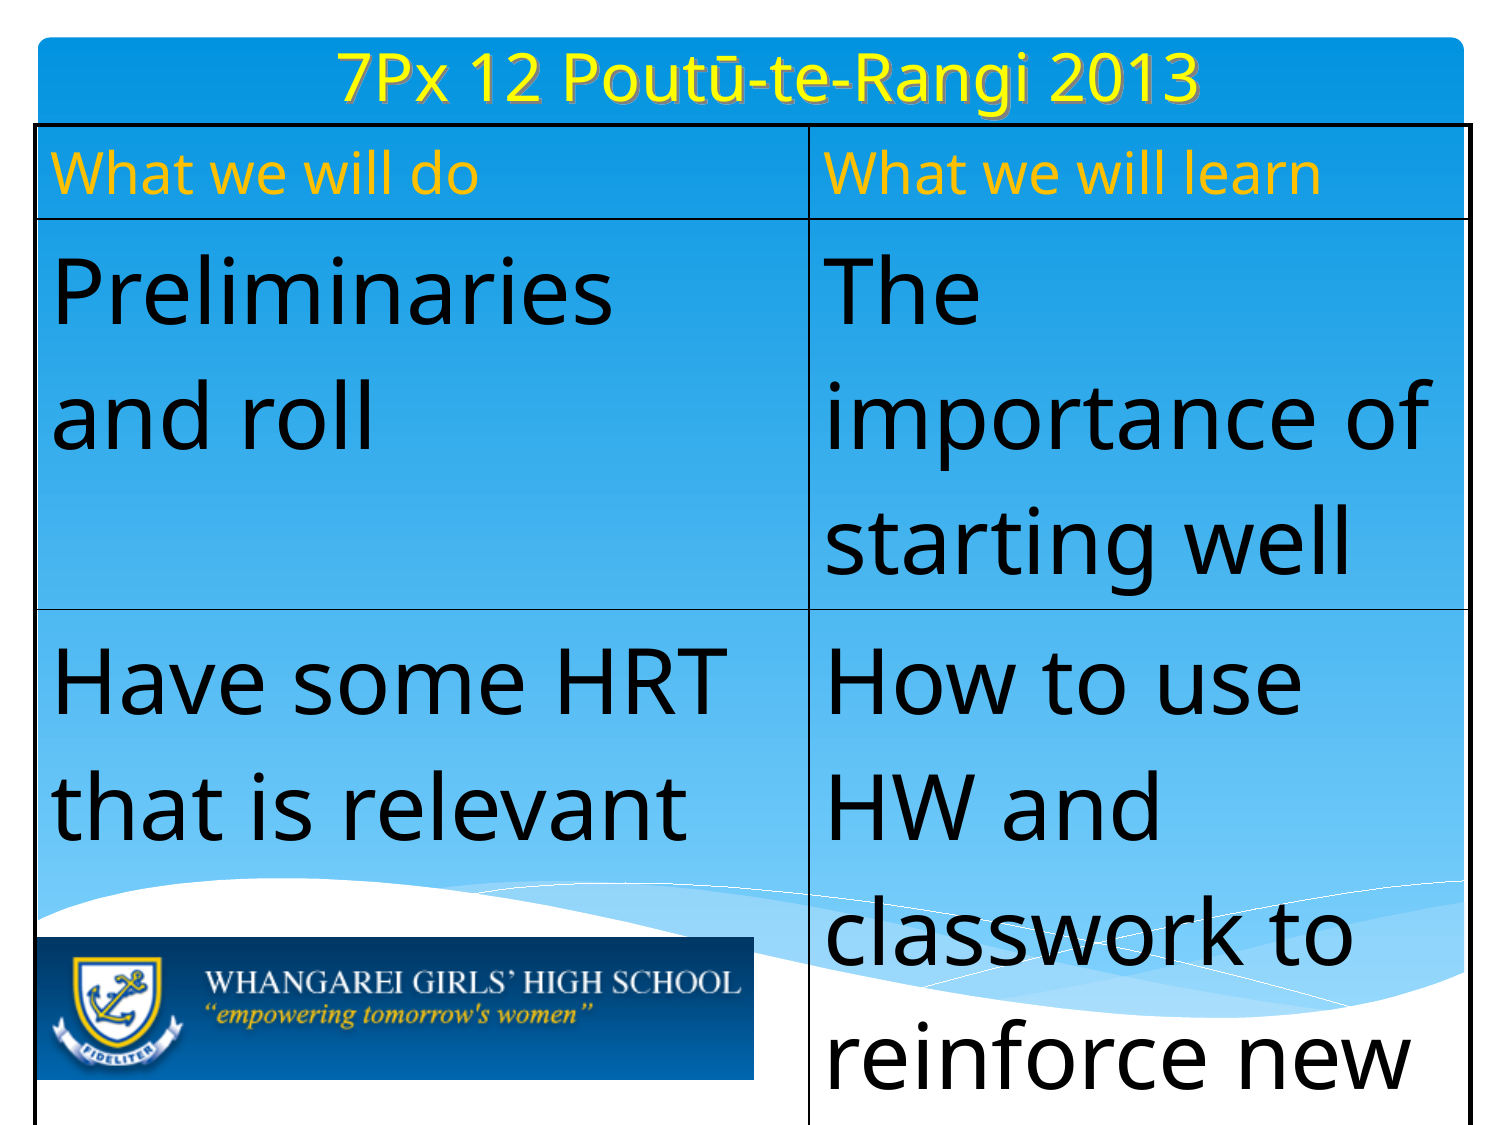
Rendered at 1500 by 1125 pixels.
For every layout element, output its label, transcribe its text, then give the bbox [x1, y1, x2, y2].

table_header What we will learn [810, 127, 1468, 218]
table_header What we will do [37, 127, 808, 218]
table_cell The importance of starting well [810, 220, 1468, 609]
table_cell Preliminaries and roll [37, 220, 808, 609]
picture [37, 937, 754, 1080]
table_cell How to use HW and classwork to reinforce new ideas. [810, 610, 1468, 1125]
text_box 7Px 12 Poutū-te-Rangi 2013 [162, 24, 1375, 123]
table_cell Have some HRT that is relevant [37, 610, 808, 1125]
